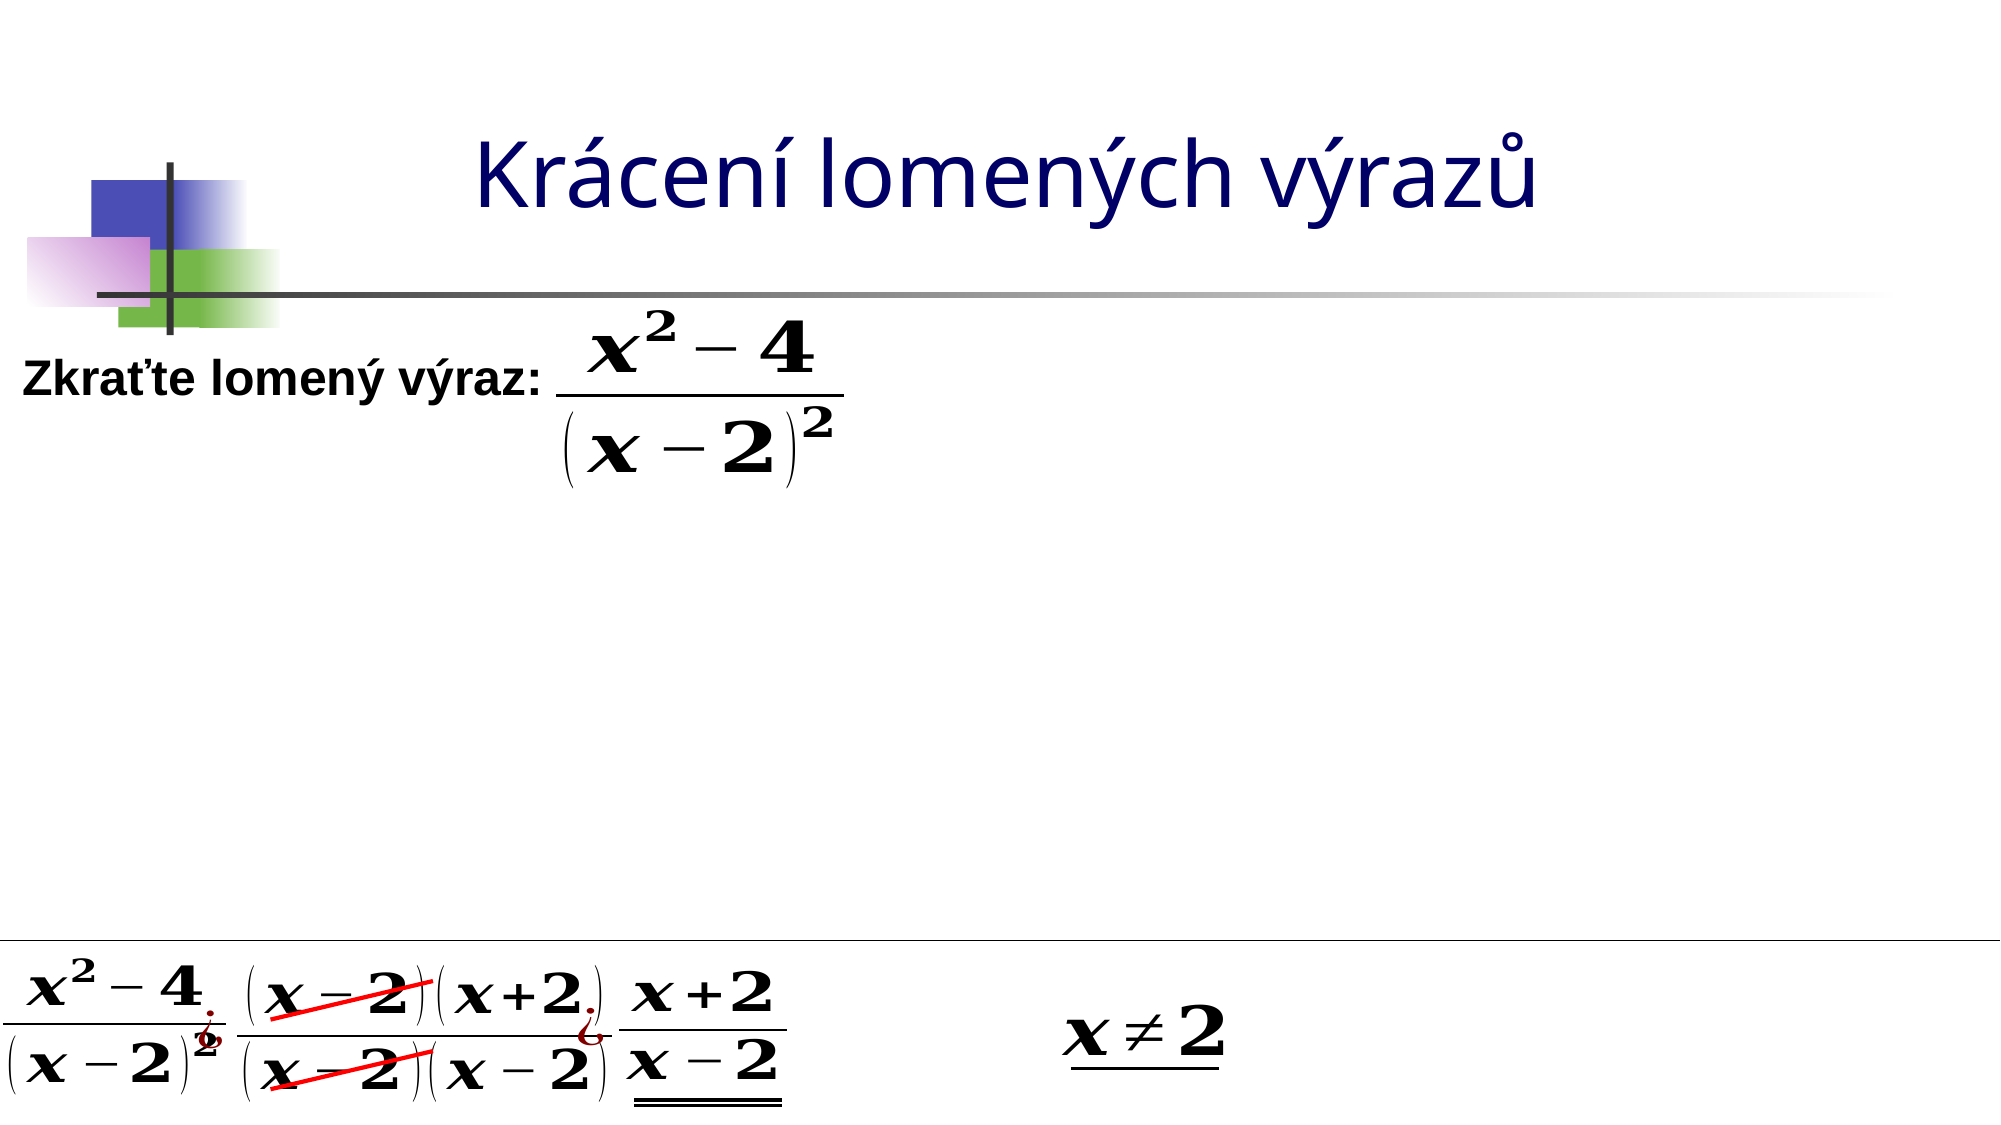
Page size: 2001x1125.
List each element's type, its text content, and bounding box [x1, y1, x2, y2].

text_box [270, 1050, 434, 1090]
title Krácení lomených výrazů [416, 113, 1599, 228]
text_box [270, 980, 434, 1020]
text_box Zkraťte lomený výraz: [7, 338, 599, 413]
